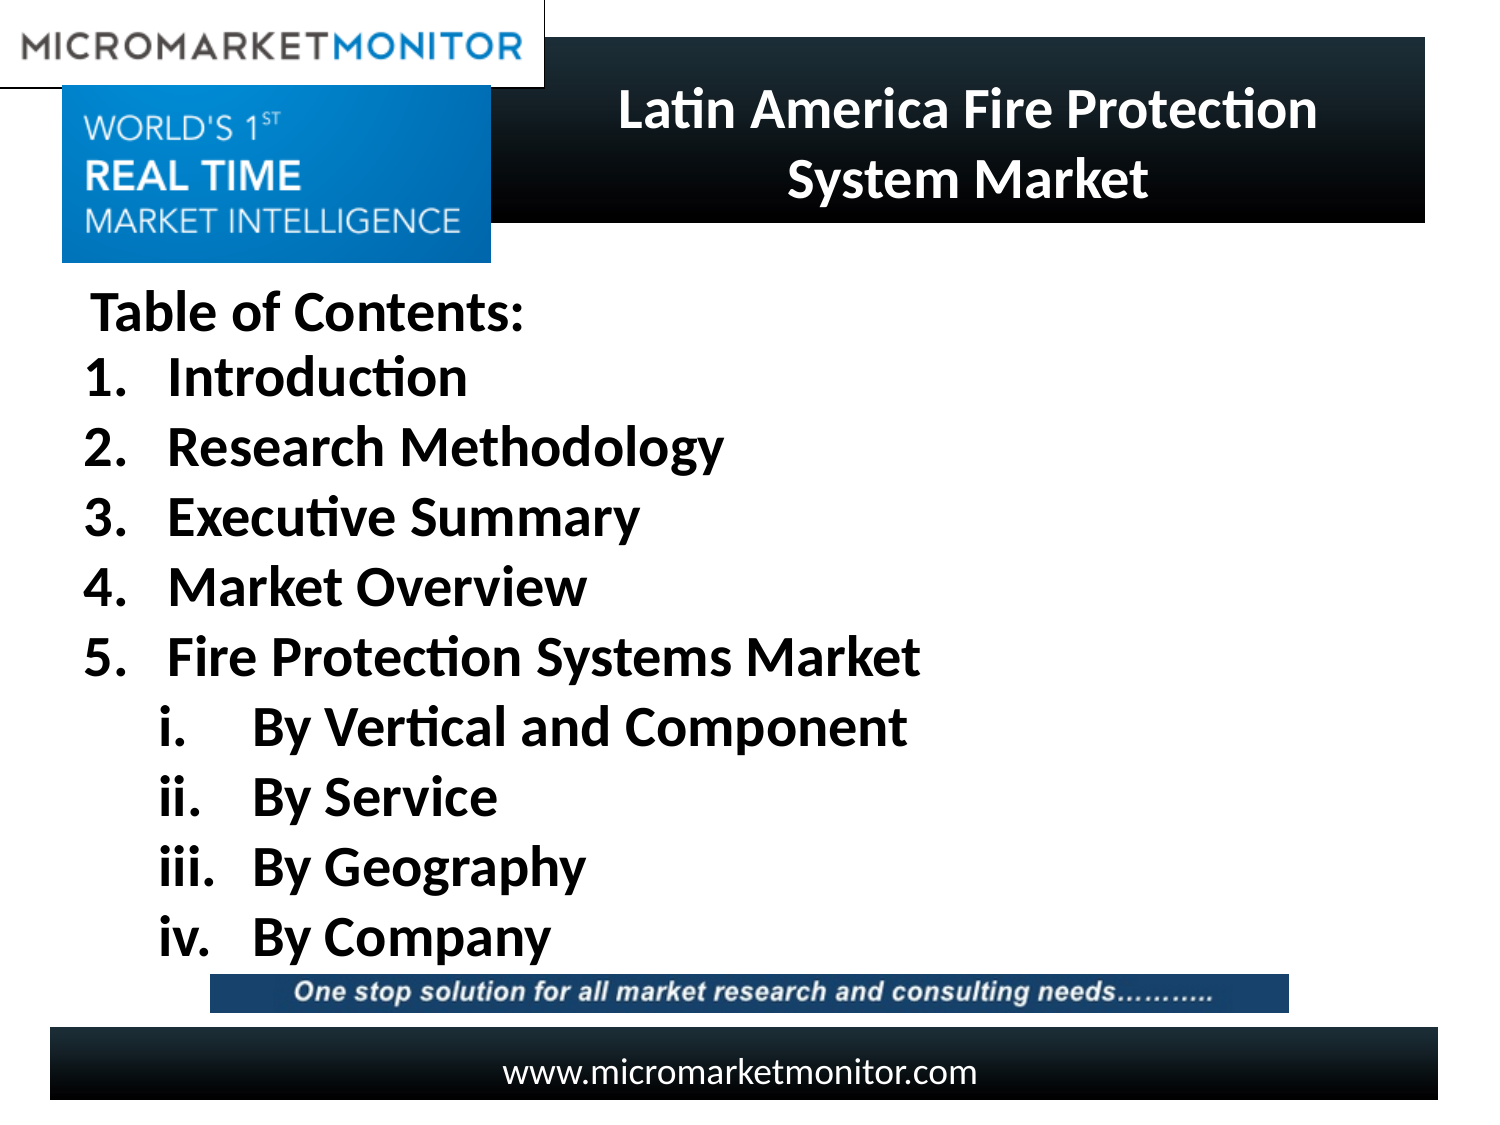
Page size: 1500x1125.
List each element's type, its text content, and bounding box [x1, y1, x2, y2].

picture [49, 1027, 1438, 1101]
title Table of Contents: [75, 267, 1350, 350]
text_box Introduction Research Methodology Executive Summary Market Overview Fire Protection Systems Market By Vertical and Component By Service By Geography By Company [68, 330, 1414, 1025]
picture [210, 974, 1290, 1013]
picture [0, 0, 1426, 263]
